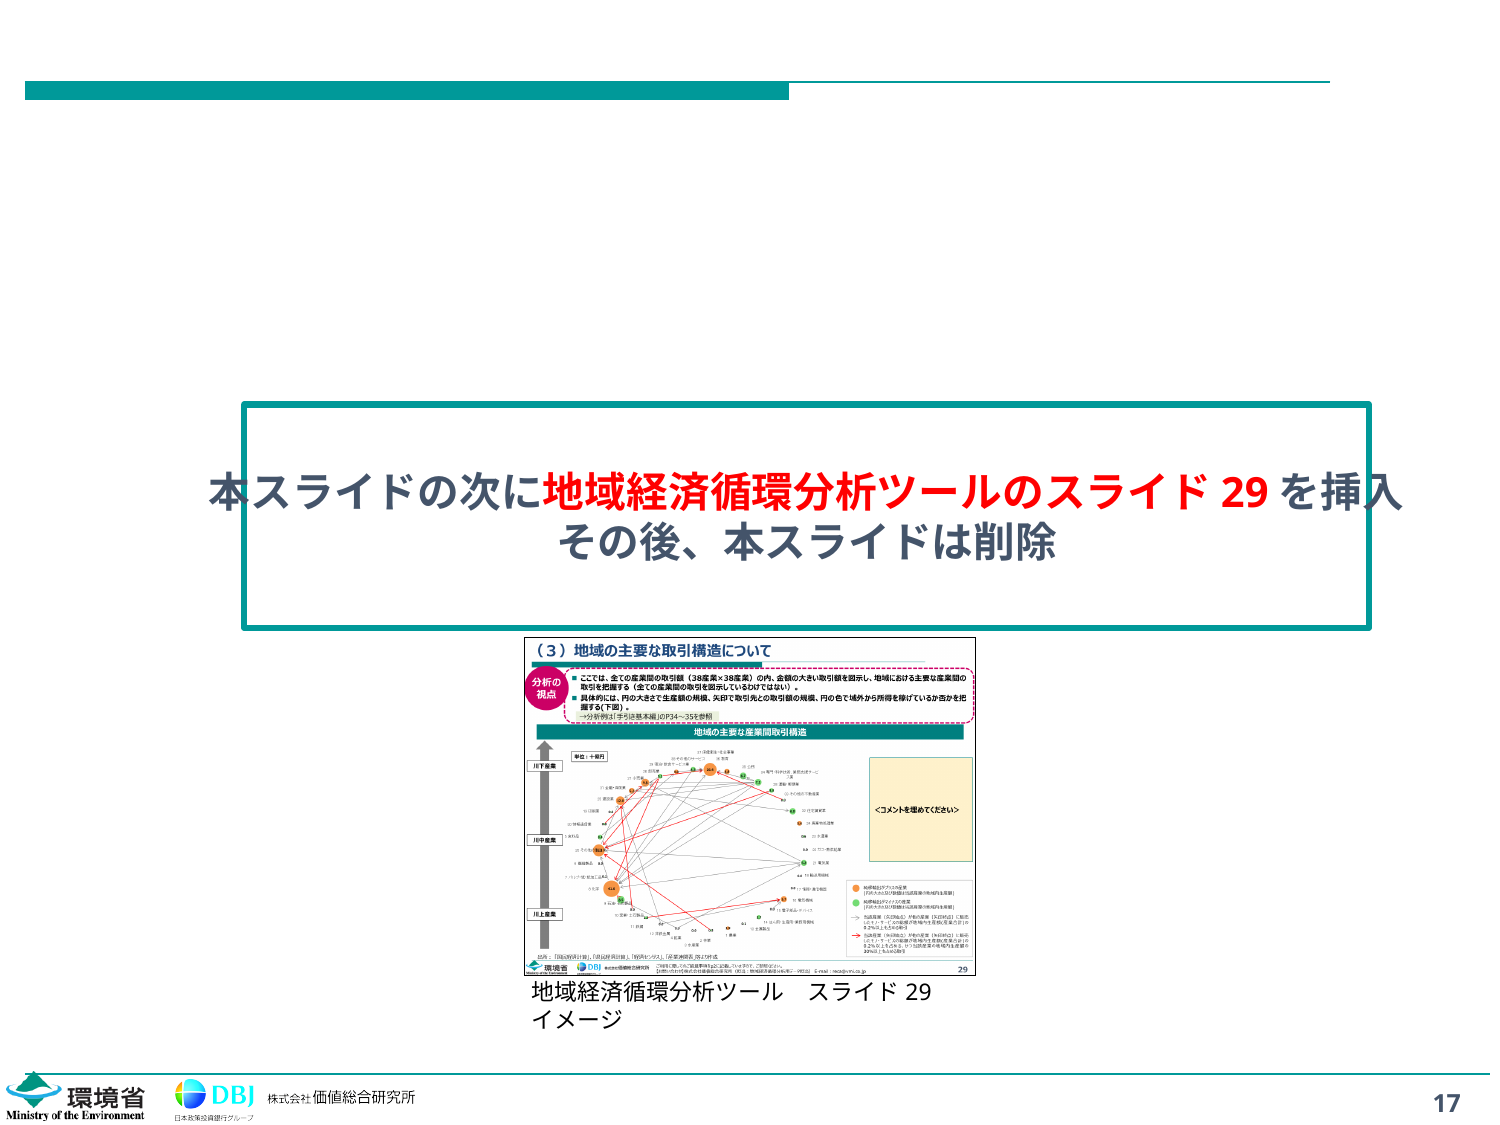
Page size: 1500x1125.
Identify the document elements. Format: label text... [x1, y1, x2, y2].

slide_number 17 [1393, 1079, 1500, 1122]
picture [524, 637, 976, 977]
text_box 本スライドの次に地域経済循環分析ツールのスライド29を挿入 その後、本スライドは削除 [244, 404, 1369, 628]
picture [2, 1071, 148, 1125]
picture [171, 1075, 419, 1125]
text_box 地域経済循環分析ツール スライド29 イメージ [517, 970, 983, 1041]
